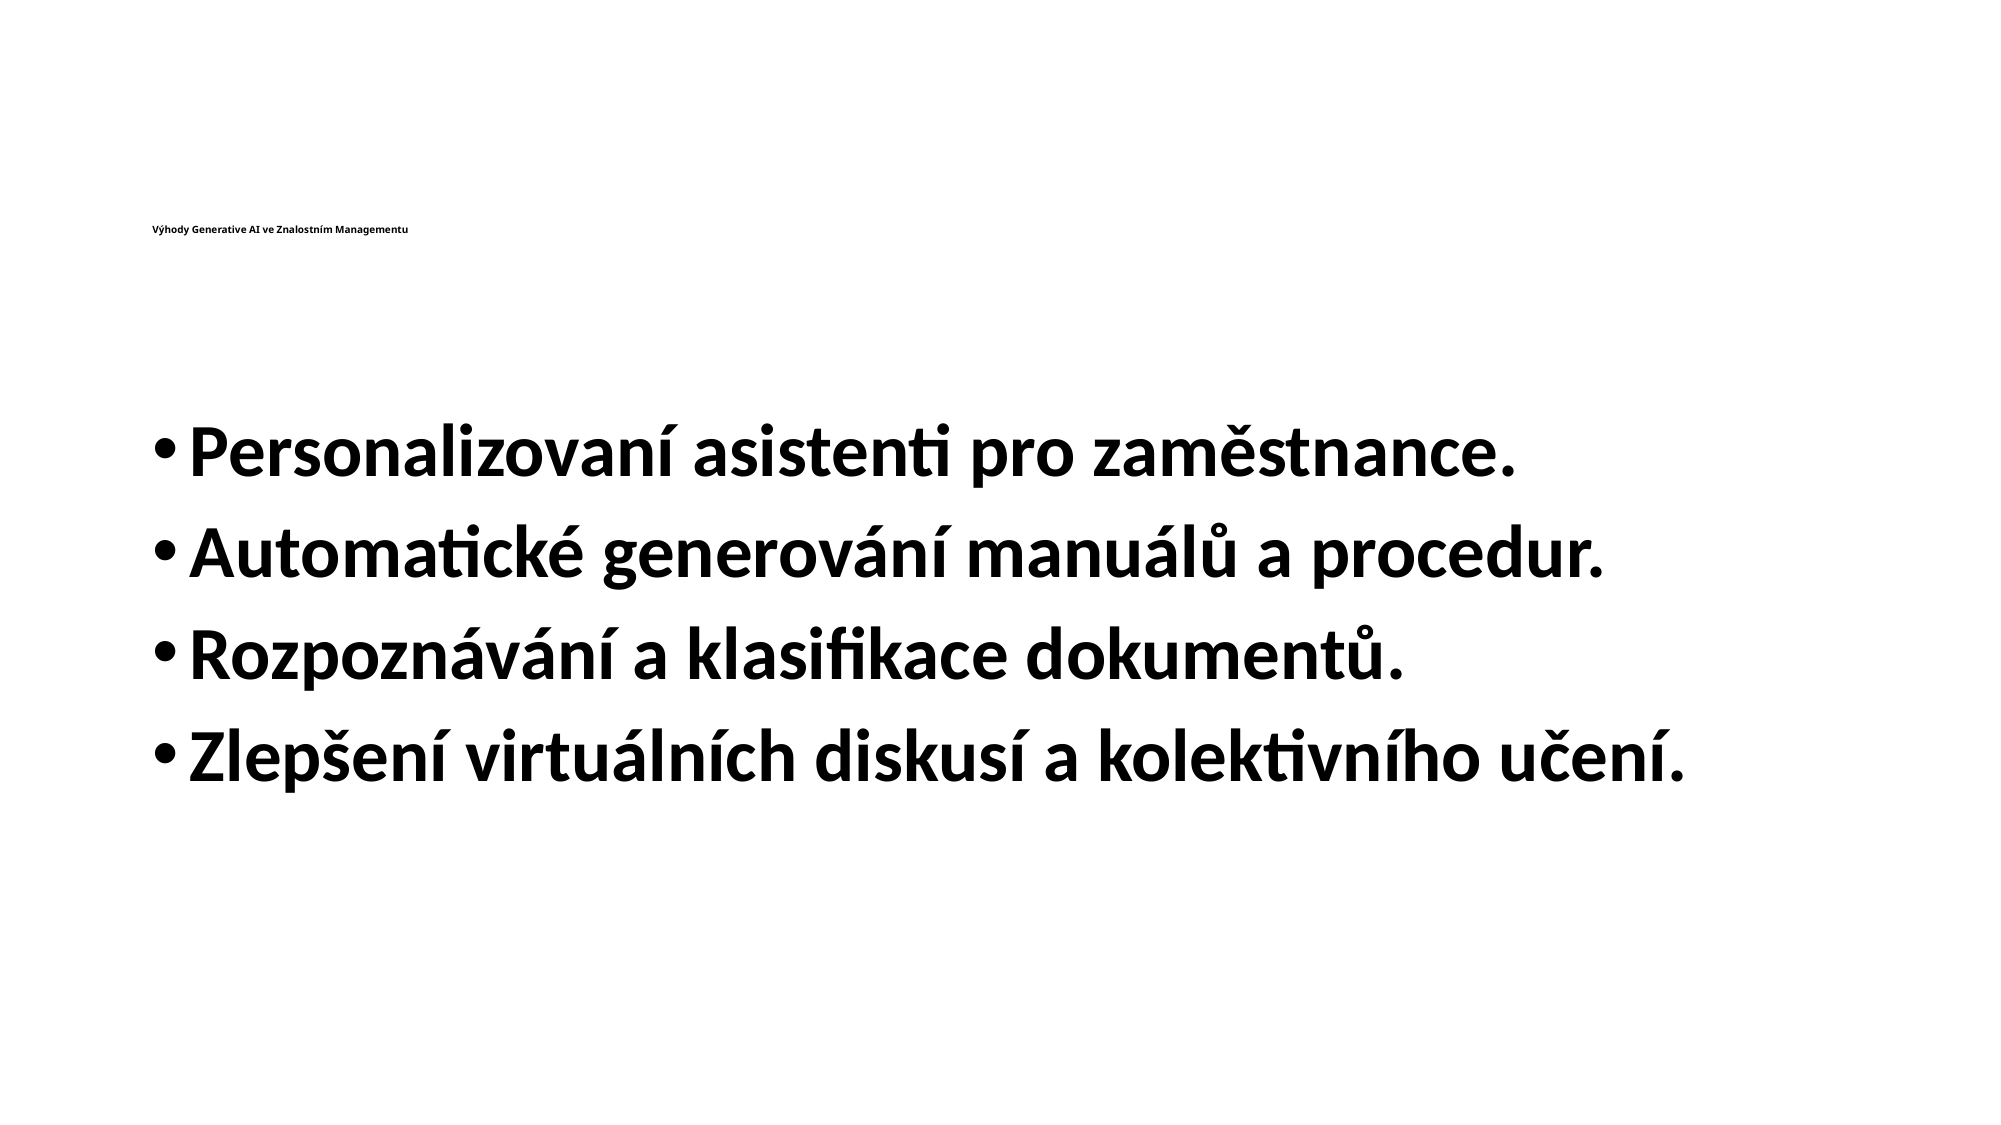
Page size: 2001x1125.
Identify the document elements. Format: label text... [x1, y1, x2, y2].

title Výhody Generative AI ve Znalostním Managementu [137, 195, 1863, 278]
list Personalizovaní asistenti pro zaměstnance. Automatické generování manuálů a procedur. Rozpoznávání a klasifikace dokumentů. Zlepšení virtuálních diskusí a kolektivního učení. [137, 403, 1863, 1014]
